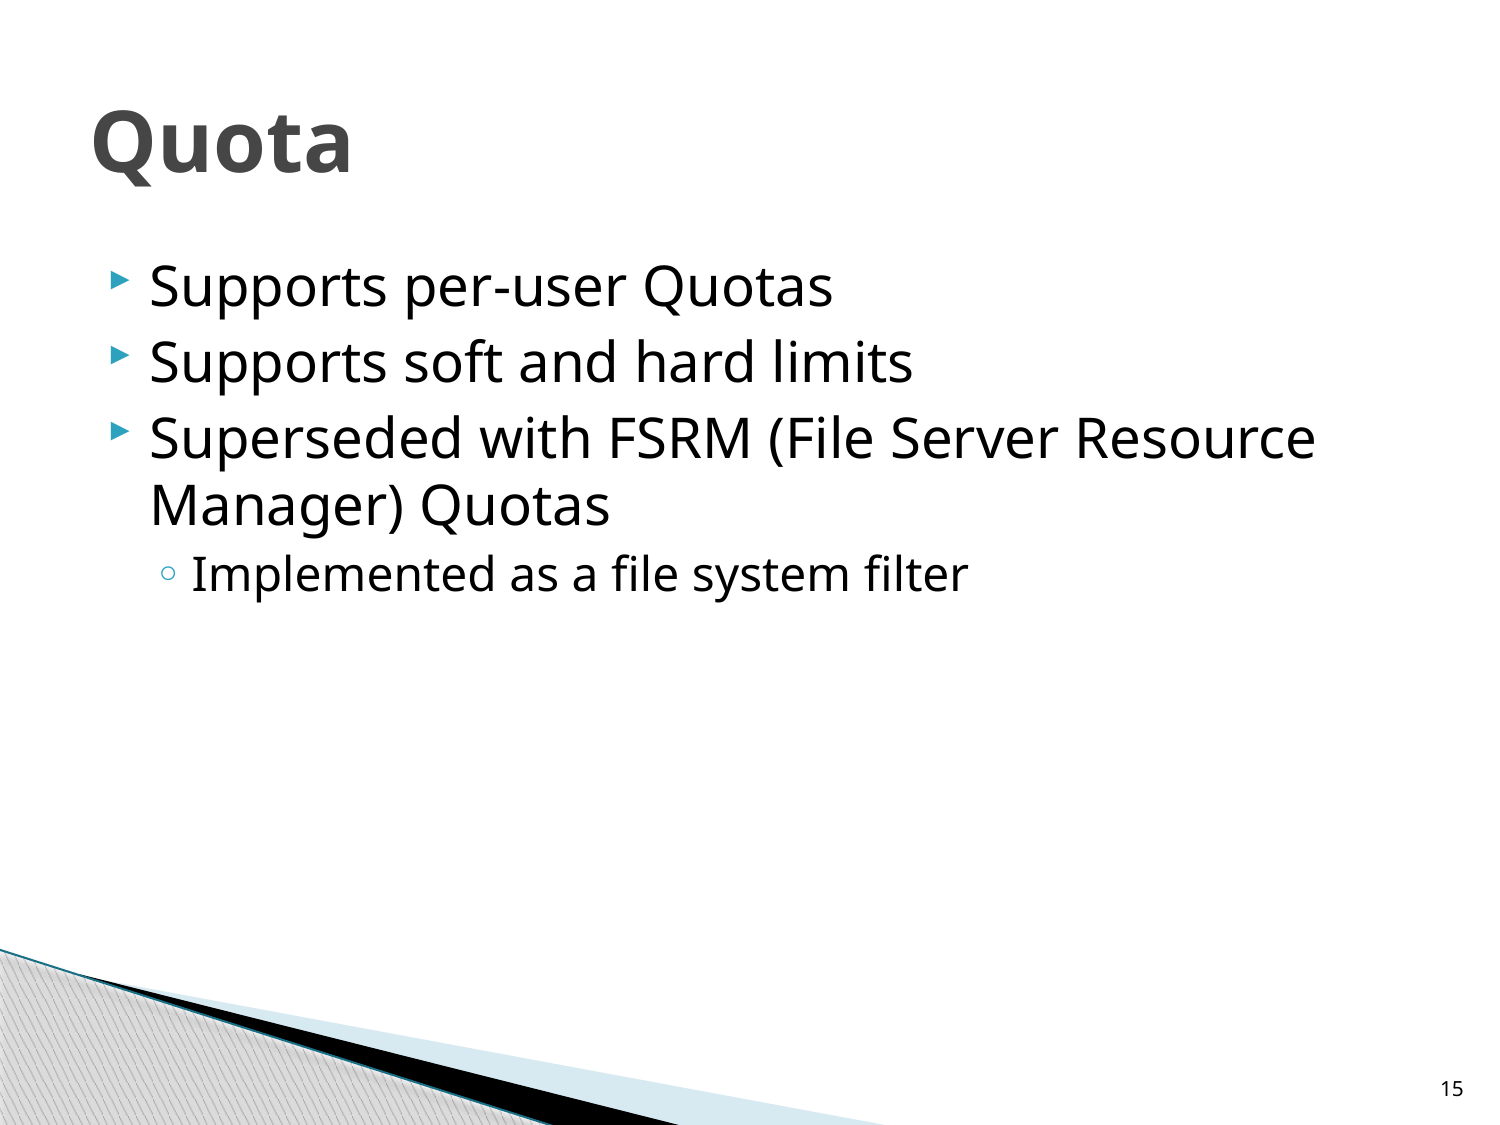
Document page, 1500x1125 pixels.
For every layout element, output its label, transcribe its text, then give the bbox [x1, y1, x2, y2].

list Supports per-user Quotas Supports soft and hard limits Superseded with FSRM (File Server Resource Manager) Quotas Implemented as a file system filter [75, 243, 1425, 986]
slide_number 15 [1418, 1051, 1479, 1112]
title Quota [75, 45, 1425, 233]
